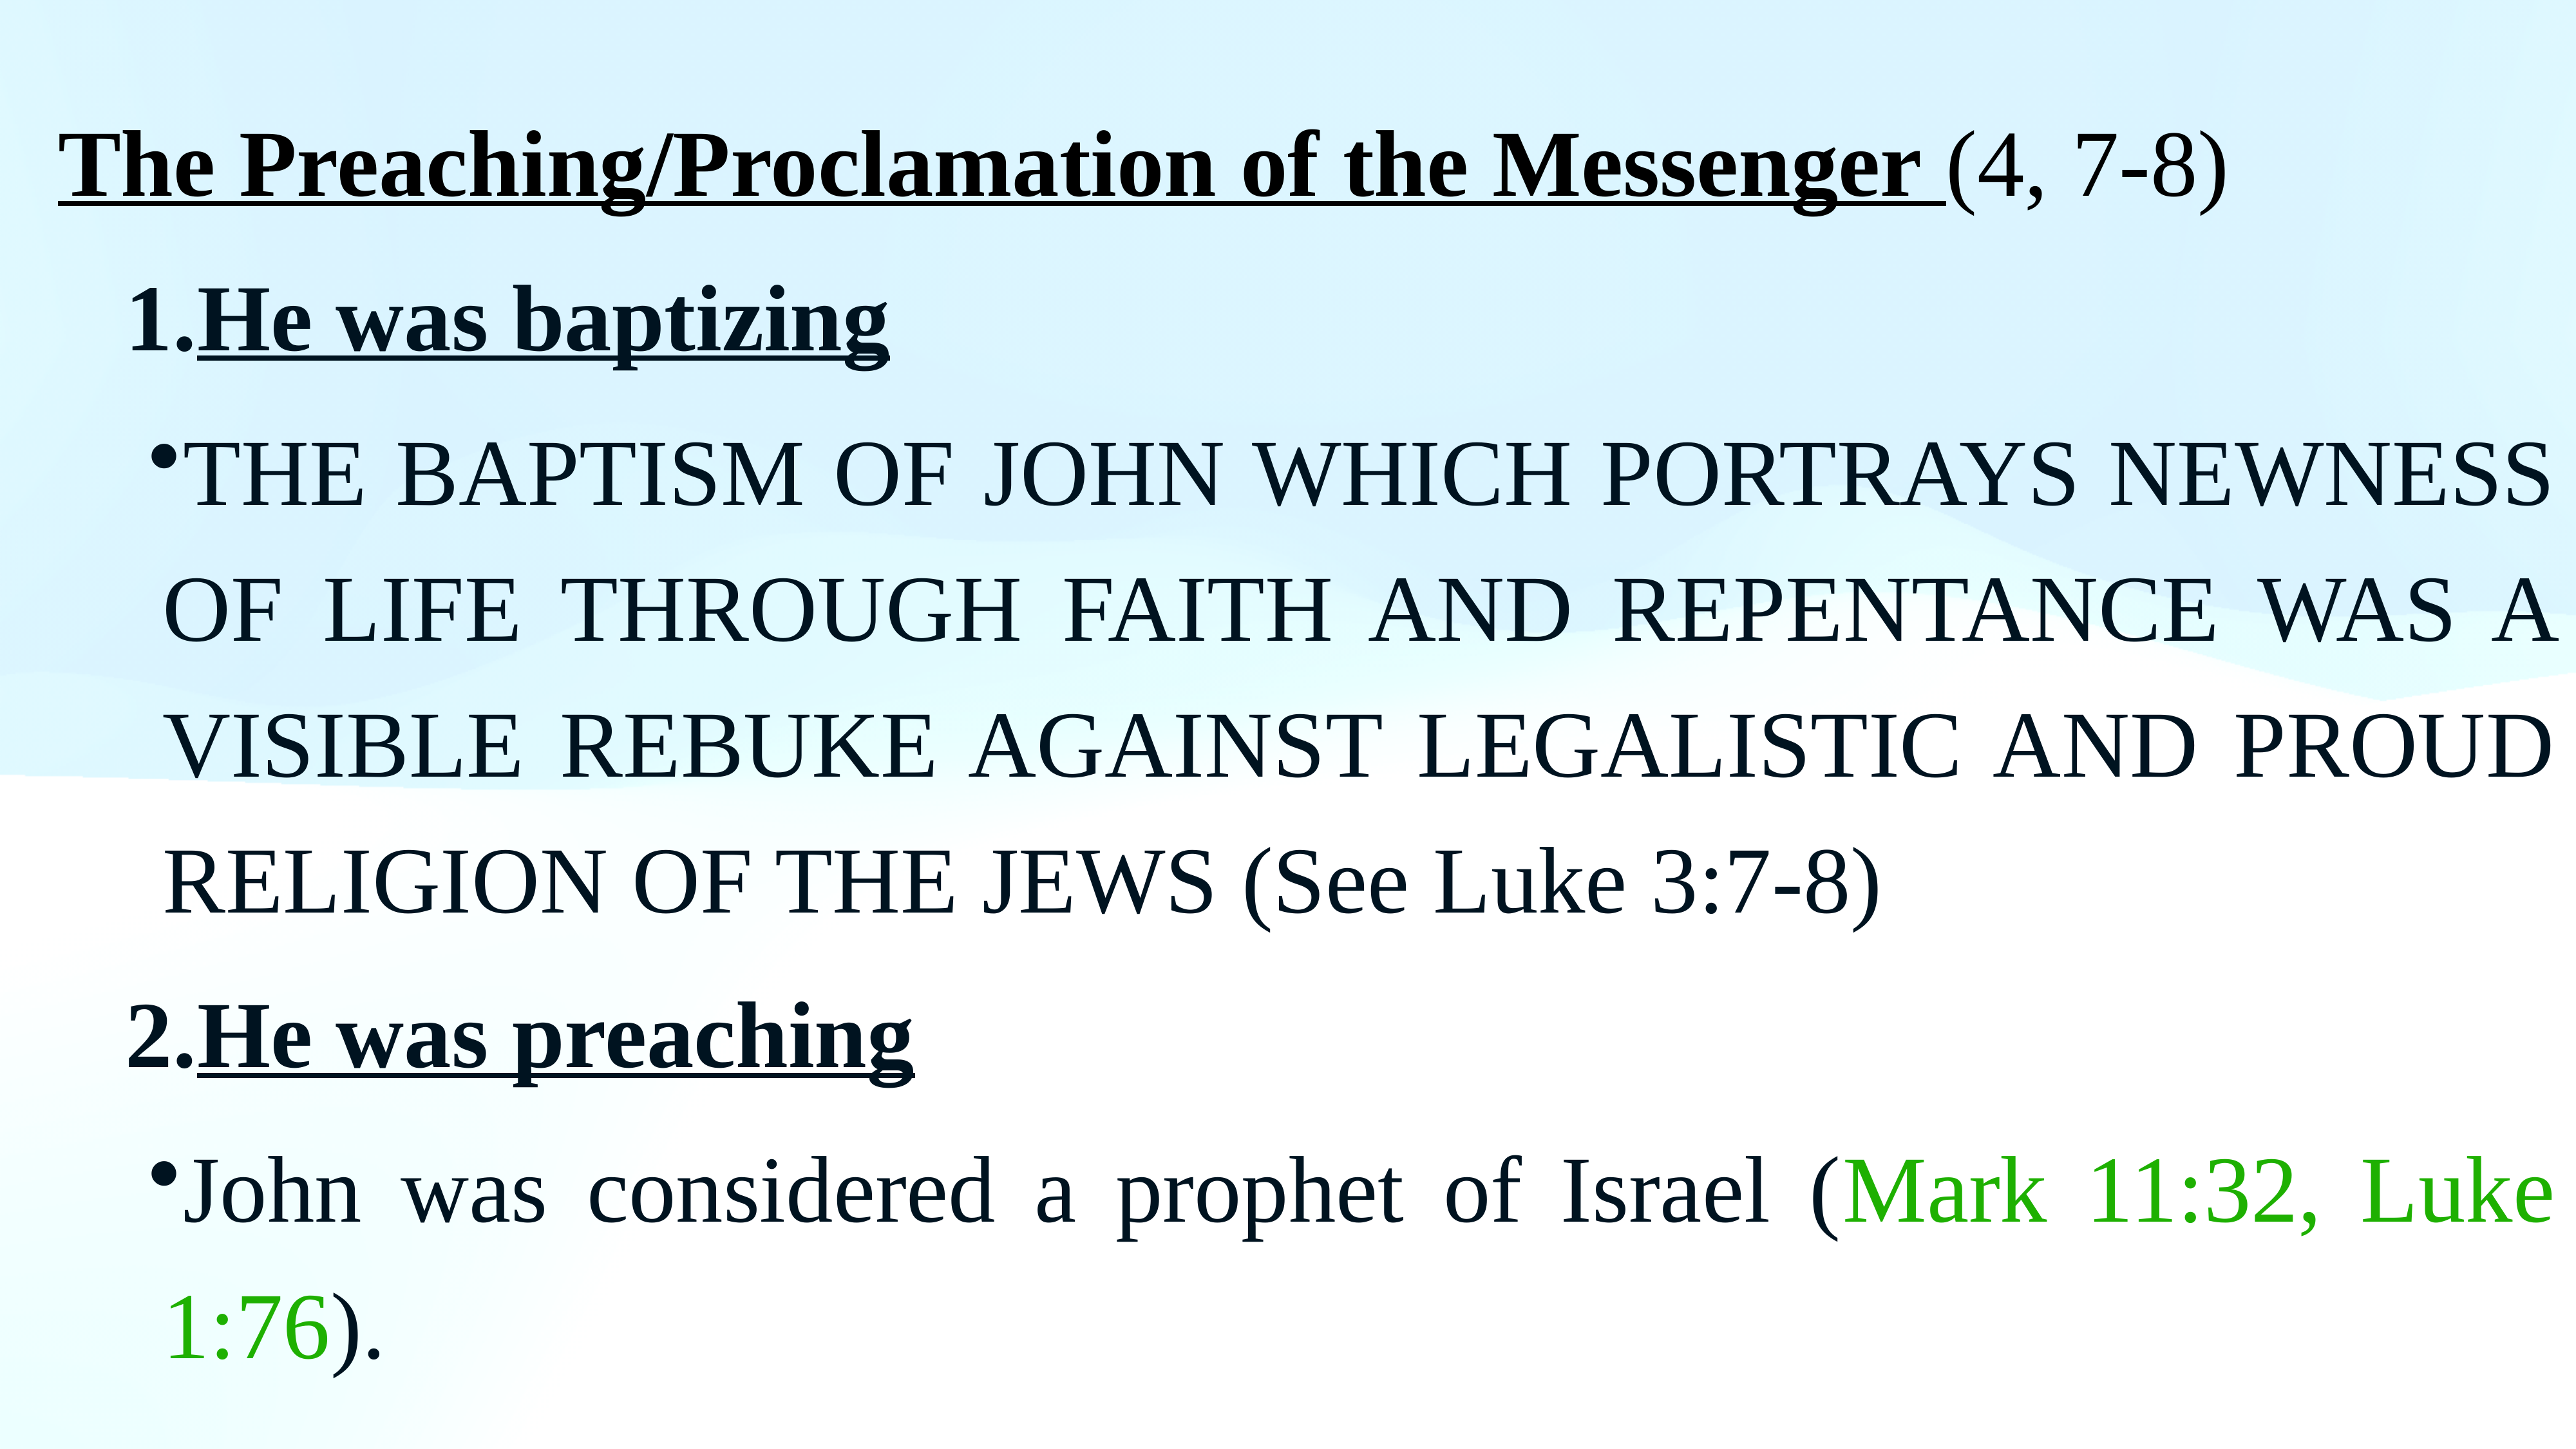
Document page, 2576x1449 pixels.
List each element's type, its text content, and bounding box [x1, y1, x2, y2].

list The Preaching/Proclamation of the Messenger (4, 7-8) He was baptizing THE BAPTISM OF JOHN WHICH PORTRAYS NEWNESS OF LIFE THROUGH FAITH AND REPENTANCE WAS A VISIBLE REBUKE AGAINST LEGALISTIC AND PROUD RELIGION OF THE JEWS (See Luke 3:7-8) He was preaching John was considered a prophet of Israel (Mark 11:32, Luke 1:76). [52, 39, 2562, 1390]
picture [0, 0, 2576, 1449]
